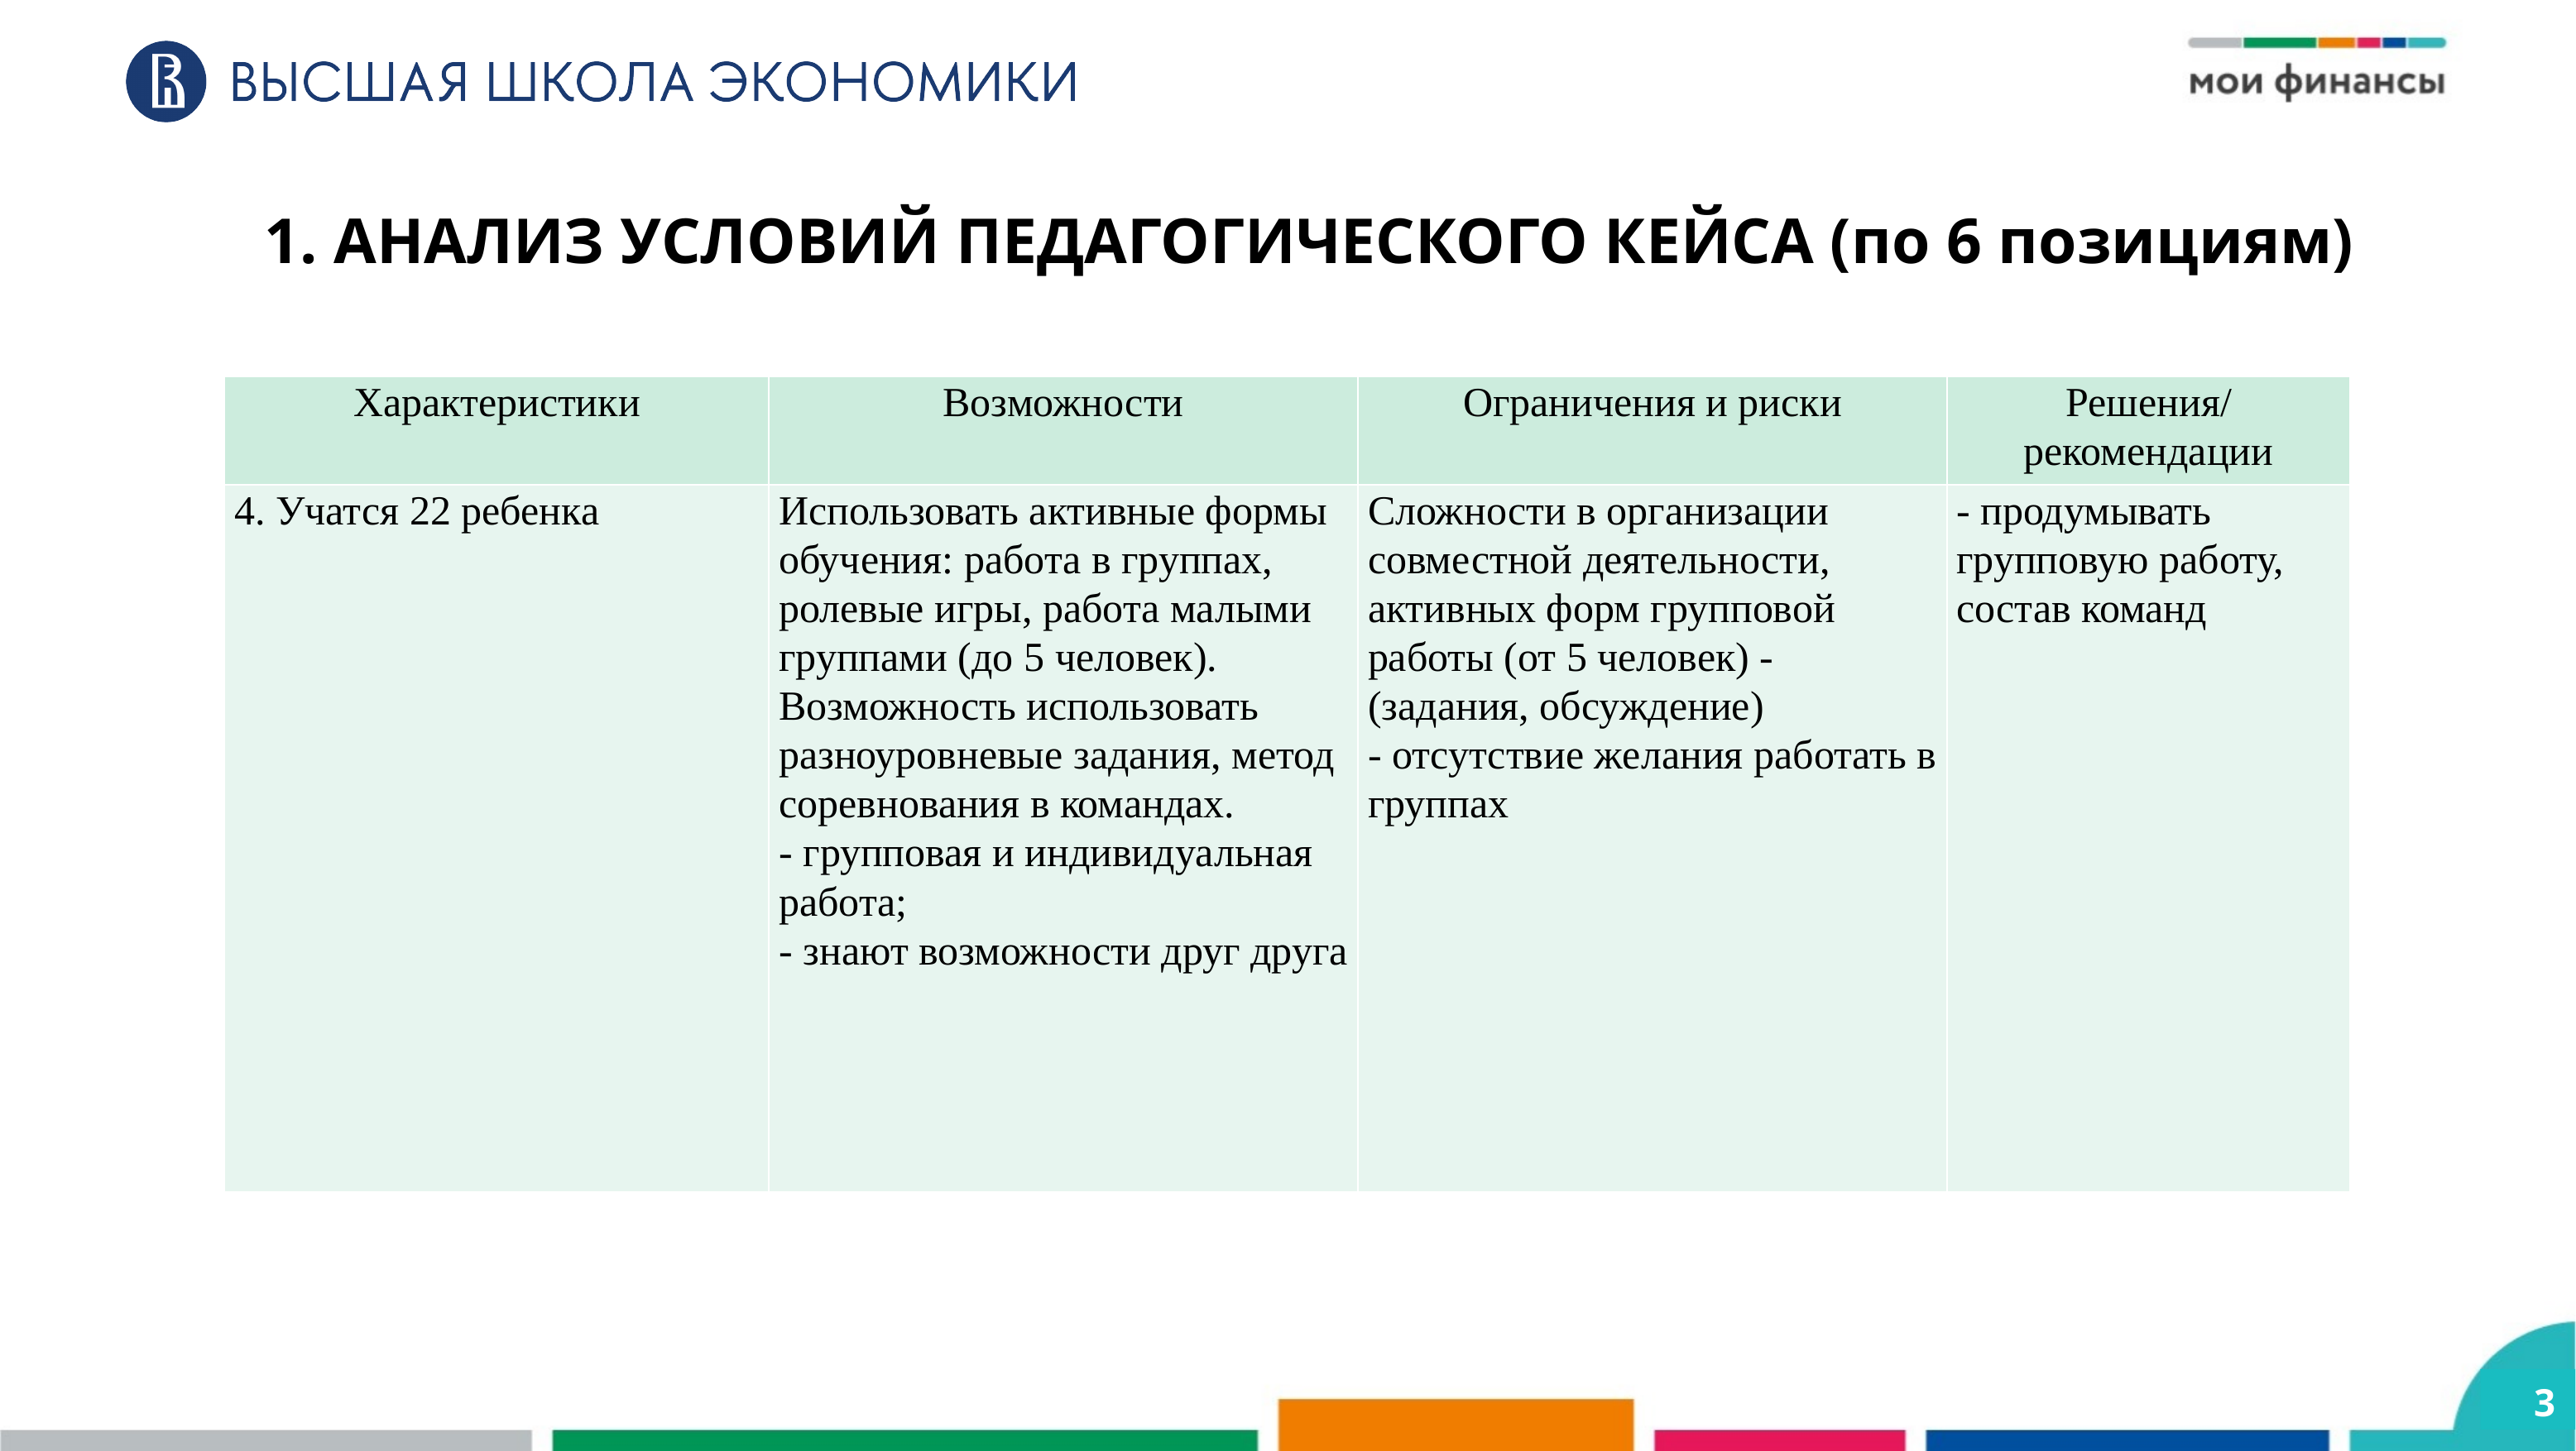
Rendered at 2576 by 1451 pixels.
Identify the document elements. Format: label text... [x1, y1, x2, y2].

text_box 1. АНАЛИЗ УСЛОВИЙ ПЕДАГОГИЧЕСКОГО КЕЙСА (по 6 позициям) [44, 192, 2576, 286]
table_header Ограничения и риски [1359, 377, 1946, 484]
table_cell - продумывать групповую работу, состав команд [1948, 486, 2349, 1191]
text_box 3 [2480, 1368, 2576, 1430]
table_header Решения/ рекомендации [1948, 377, 2349, 484]
table_header Возможности [770, 377, 1357, 484]
table_header Характеристики [225, 377, 768, 484]
table_cell Использовать активные формы обучения: работа в группах, ролевые игры, работа малыми группами (до 5 человек). Возможность использовать разноуровневые задания, метод соревнования в командах. - групповая и индивидуальная работа; - знают возможности друг друга [770, 486, 1357, 1191]
table_cell 4. Учатся 22 ребенка [225, 486, 768, 1191]
picture [0, 0, 2576, 1451]
table_cell Сложности в организации совместной деятельности, активных форм групповой работы (от 5 человек) - (задания, обсуждение) - отсутствие желания работать в группах [1359, 486, 1946, 1191]
